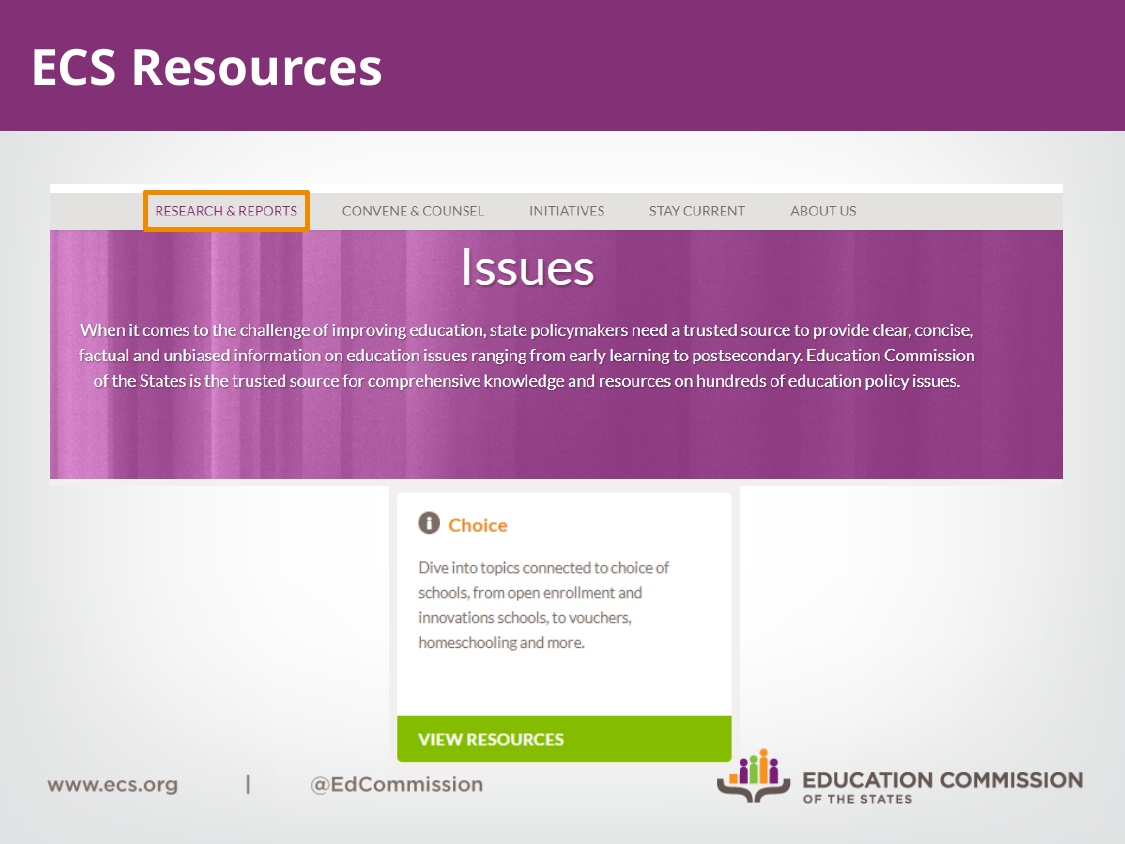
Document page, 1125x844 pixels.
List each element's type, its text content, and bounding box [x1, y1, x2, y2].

text_box ECS Resources [0, 0, 1125, 131]
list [49, 184, 1063, 486]
picture [0, 131, 1125, 844]
